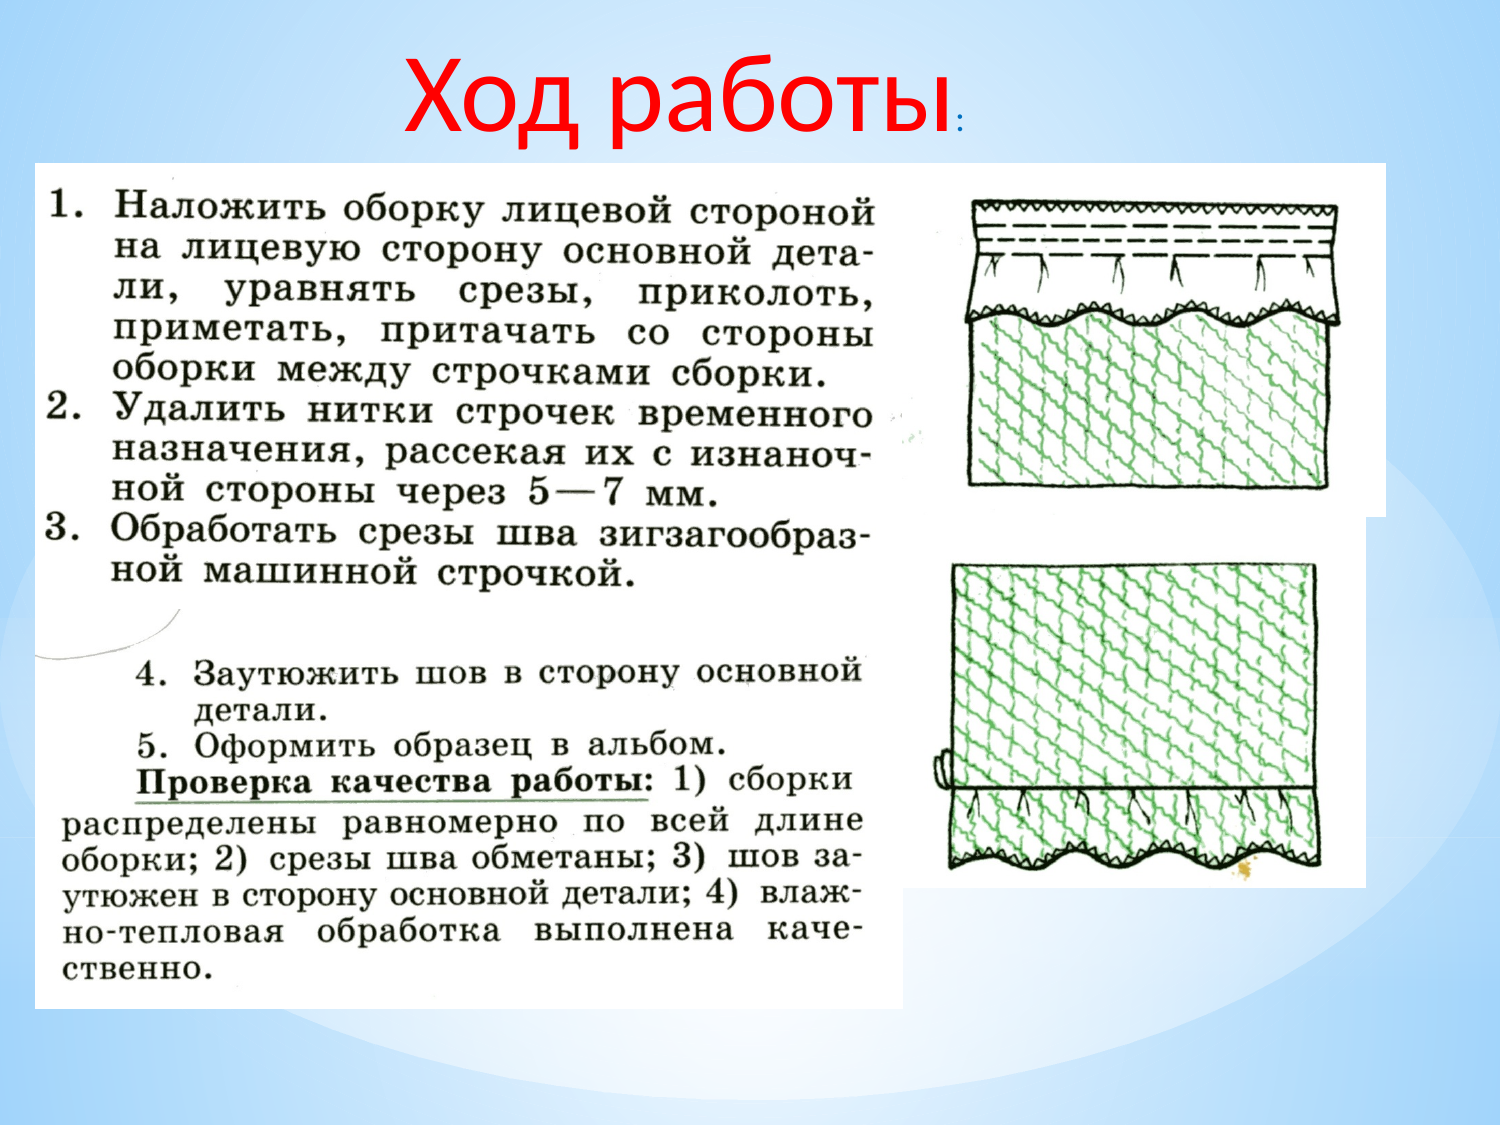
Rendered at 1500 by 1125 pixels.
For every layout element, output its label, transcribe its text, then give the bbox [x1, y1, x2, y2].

text_box Ход работы: [389, 11, 981, 162]
picture [34, 163, 1386, 1010]
